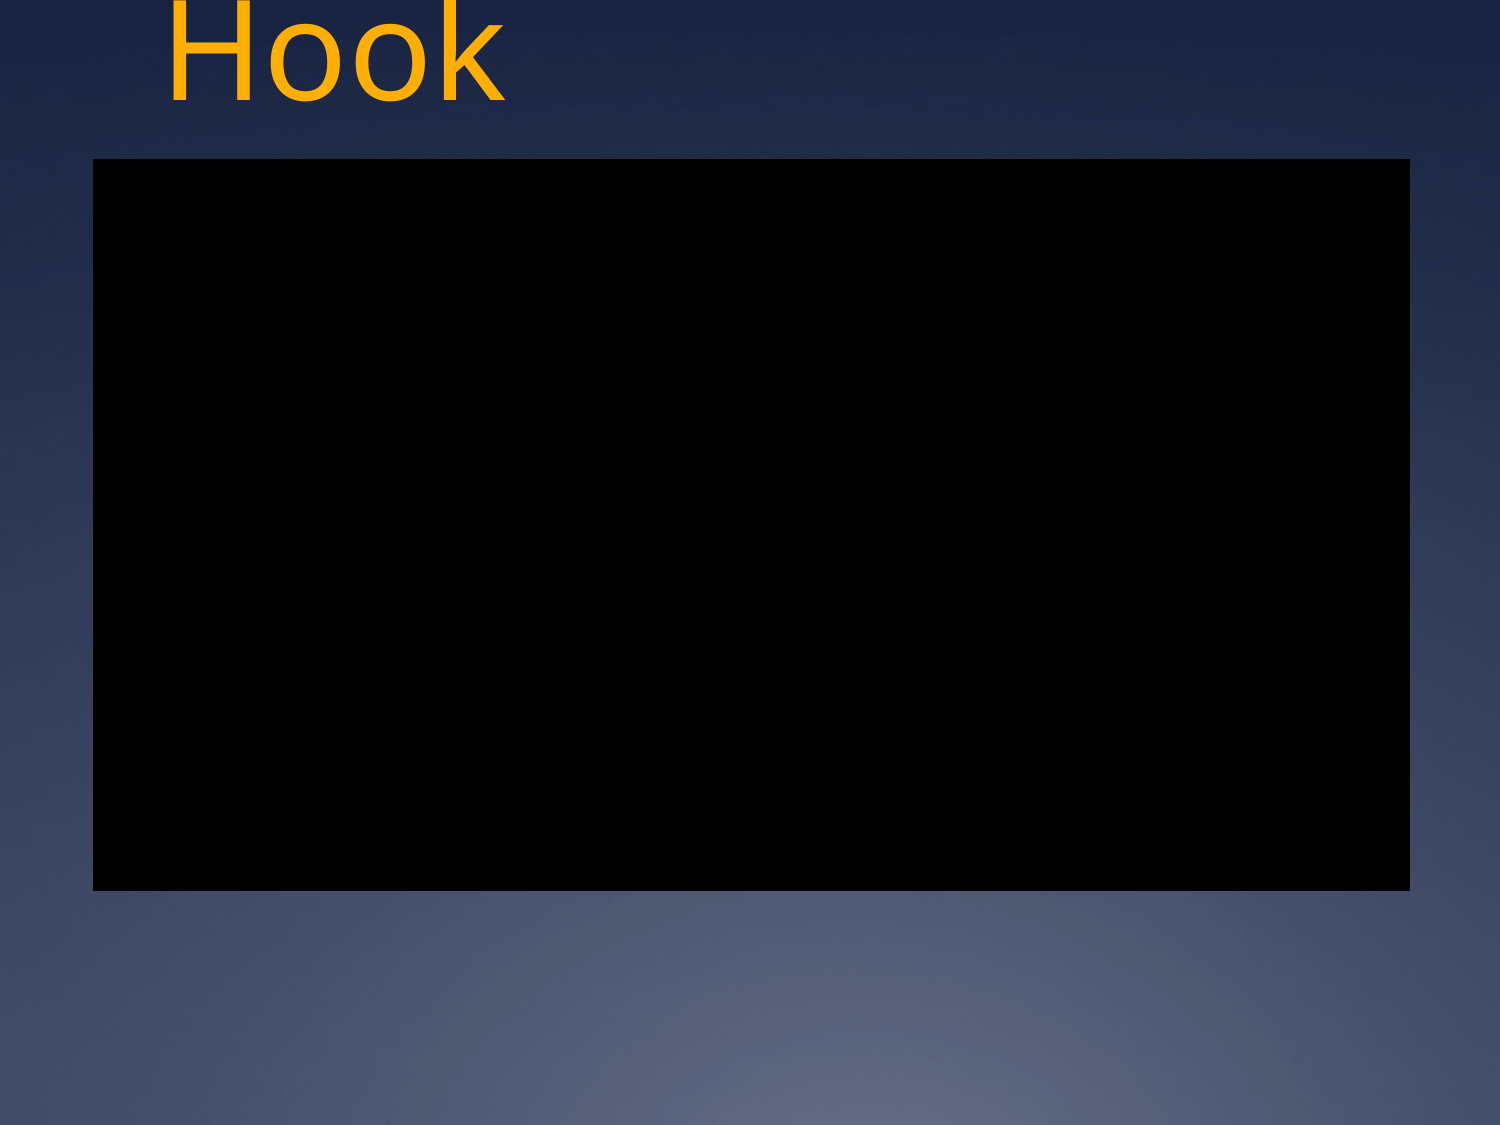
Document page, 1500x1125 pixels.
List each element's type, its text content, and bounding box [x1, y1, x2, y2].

title Hook [0, 0, 942, 257]
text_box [91, 157, 1412, 893]
